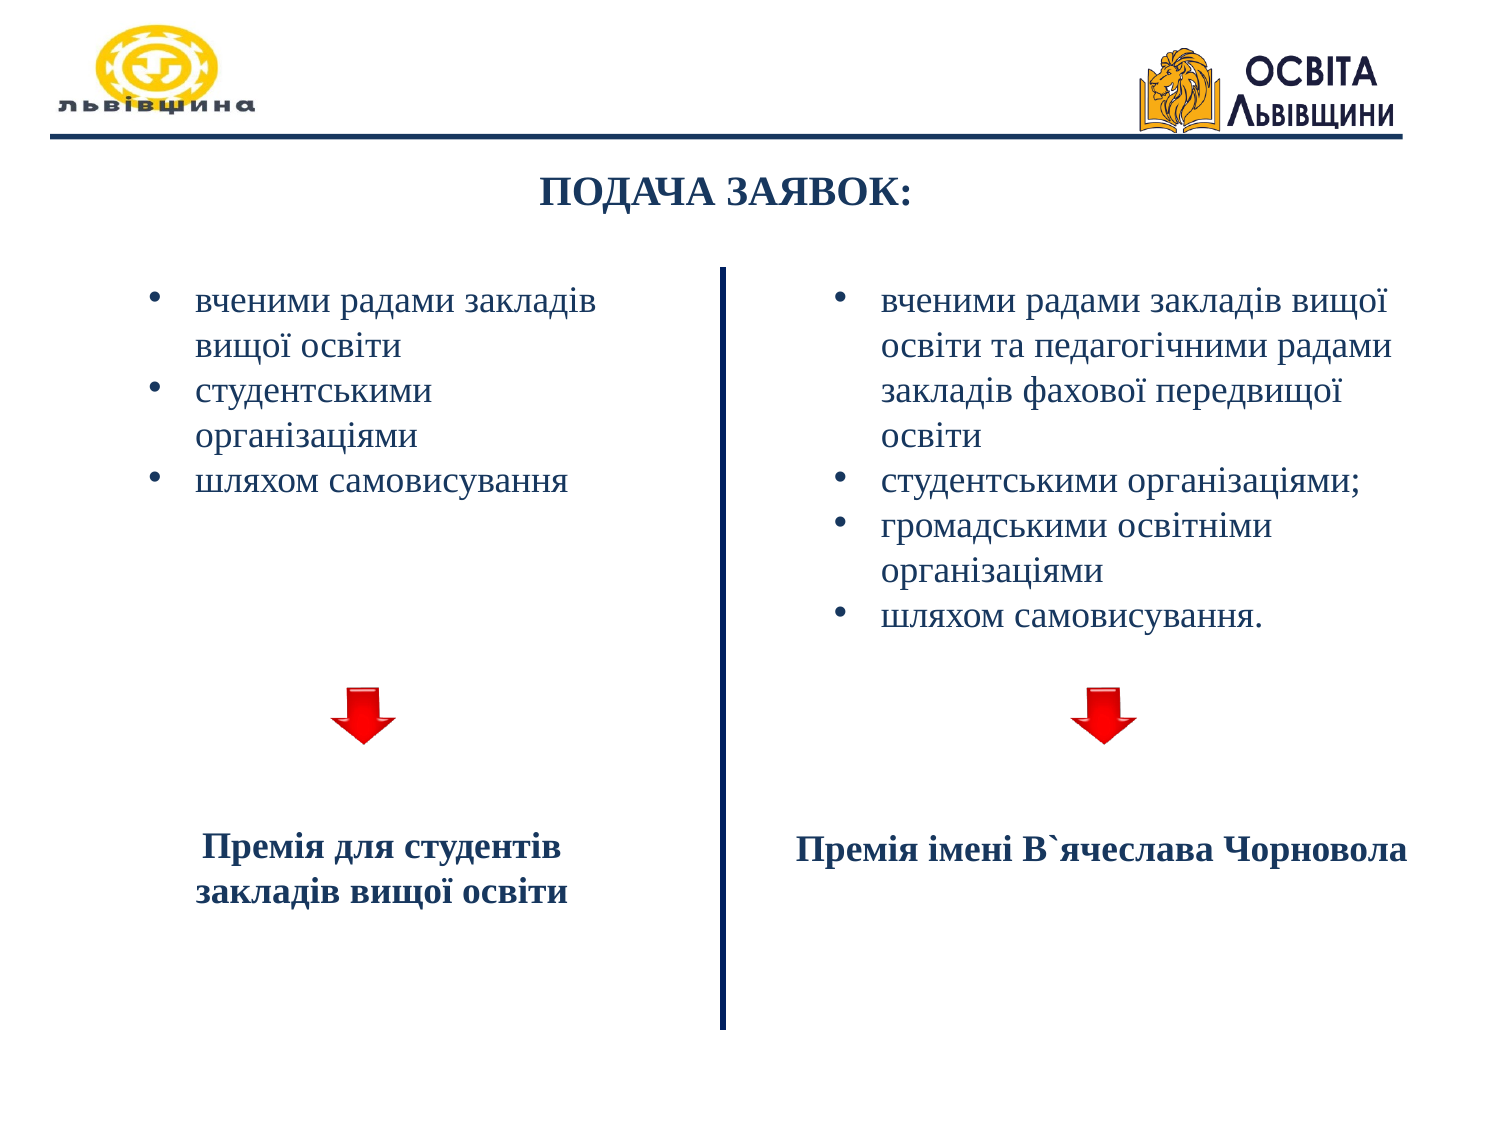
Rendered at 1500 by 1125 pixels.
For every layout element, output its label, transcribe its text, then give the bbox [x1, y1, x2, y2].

picture [1070, 681, 1139, 750]
picture [330, 681, 399, 750]
text_box вченими радами закладів вищої освіти студентськими організаціями шляхом самовисування [133, 267, 631, 552]
text_box [274, 133, 1136, 140]
picture [44, 0, 269, 156]
text_box Премія імені В`ячеслава Чорновола [781, 816, 1428, 876]
text_box вченими радами закладів вищої освіти та педагогічними радами закладів фахової передвищої освіти студентськими організаціями; громадськими освітніми організаціями шляхом самовисування. [819, 267, 1457, 687]
picture [1139, 48, 1406, 134]
text_box Премія для студентів закладів вищої освіти [114, 813, 651, 919]
text_box ПОДАЧА ЗАЯВОК: [268, 156, 1185, 222]
